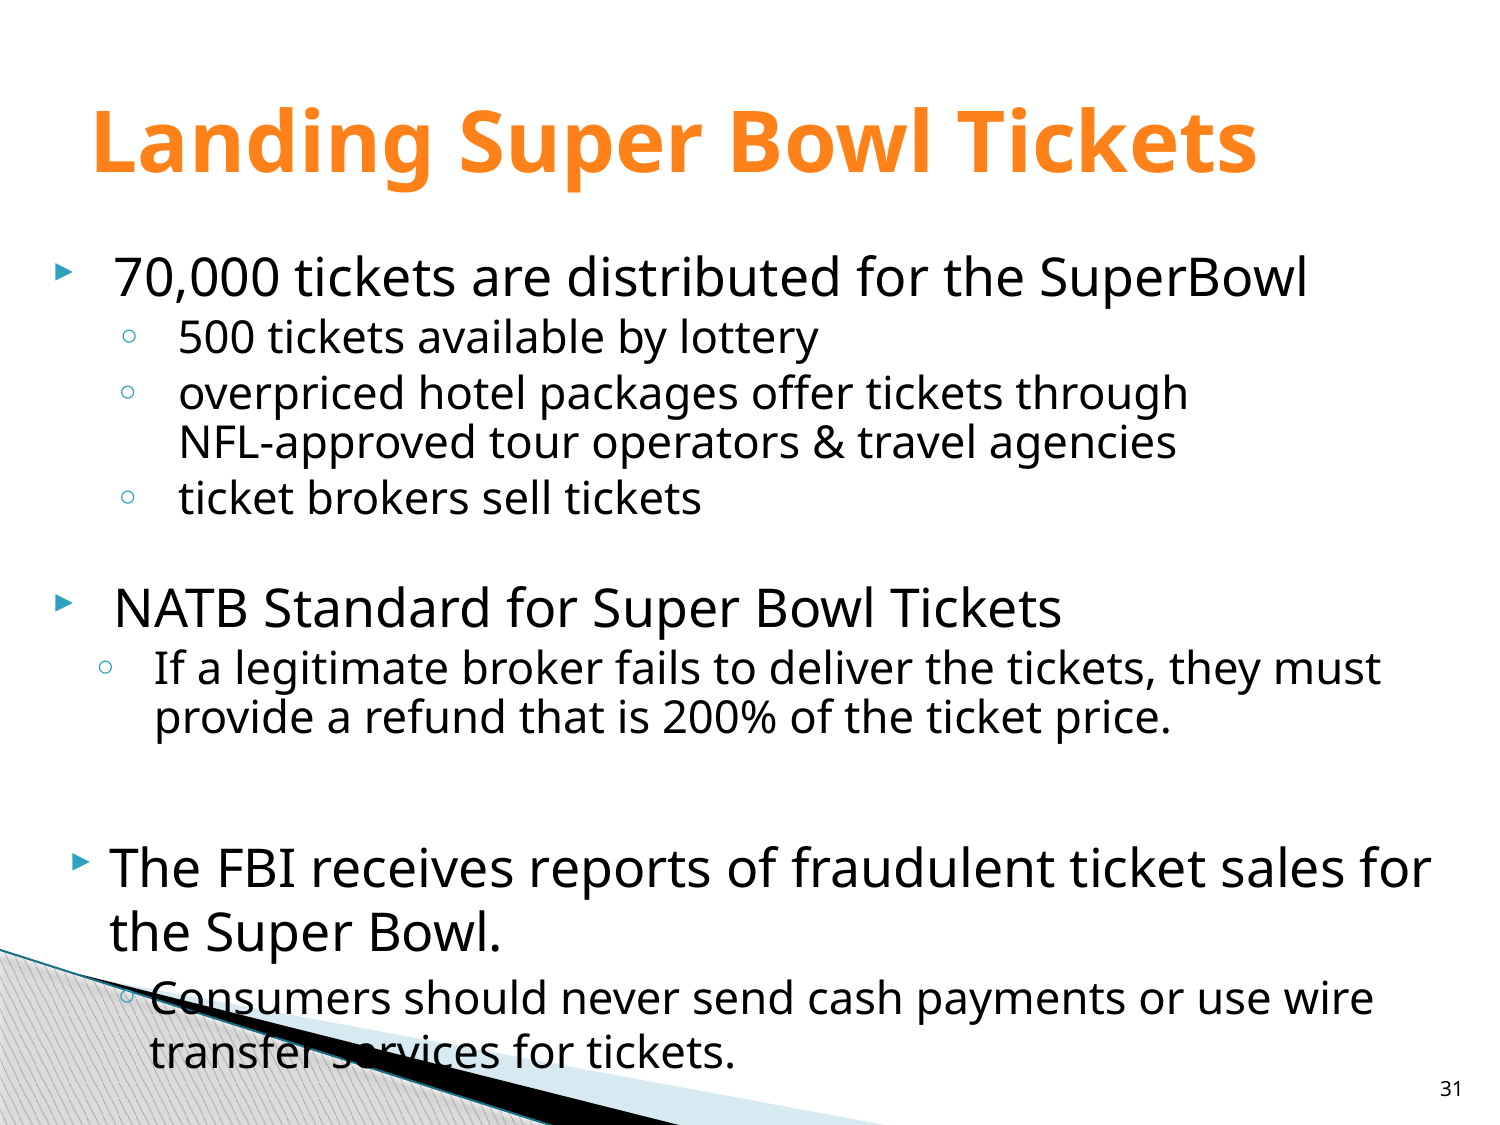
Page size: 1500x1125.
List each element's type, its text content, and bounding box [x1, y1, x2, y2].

title Landing Super Bowl Tickets [75, 45, 1425, 233]
slide_number 31 [1418, 1051, 1479, 1112]
list 70,000 tickets are distributed for the SuperBowl 500 tickets available by lottery overpriced hotel packages offer tickets through NFL-approved tour operators & travel agencies ticket brokers sell tickets NATB Standard for Super Bowl Tickets If a legitimate broker fails to deliver the tickets, they must provide a refund that is 200% of the ticket price. The FBI receives reports of fraudulent ticket sales for the Super Bowl. Consumers should never send cash payments or use wire transfer services for tickets. [37, 243, 1463, 1088]
